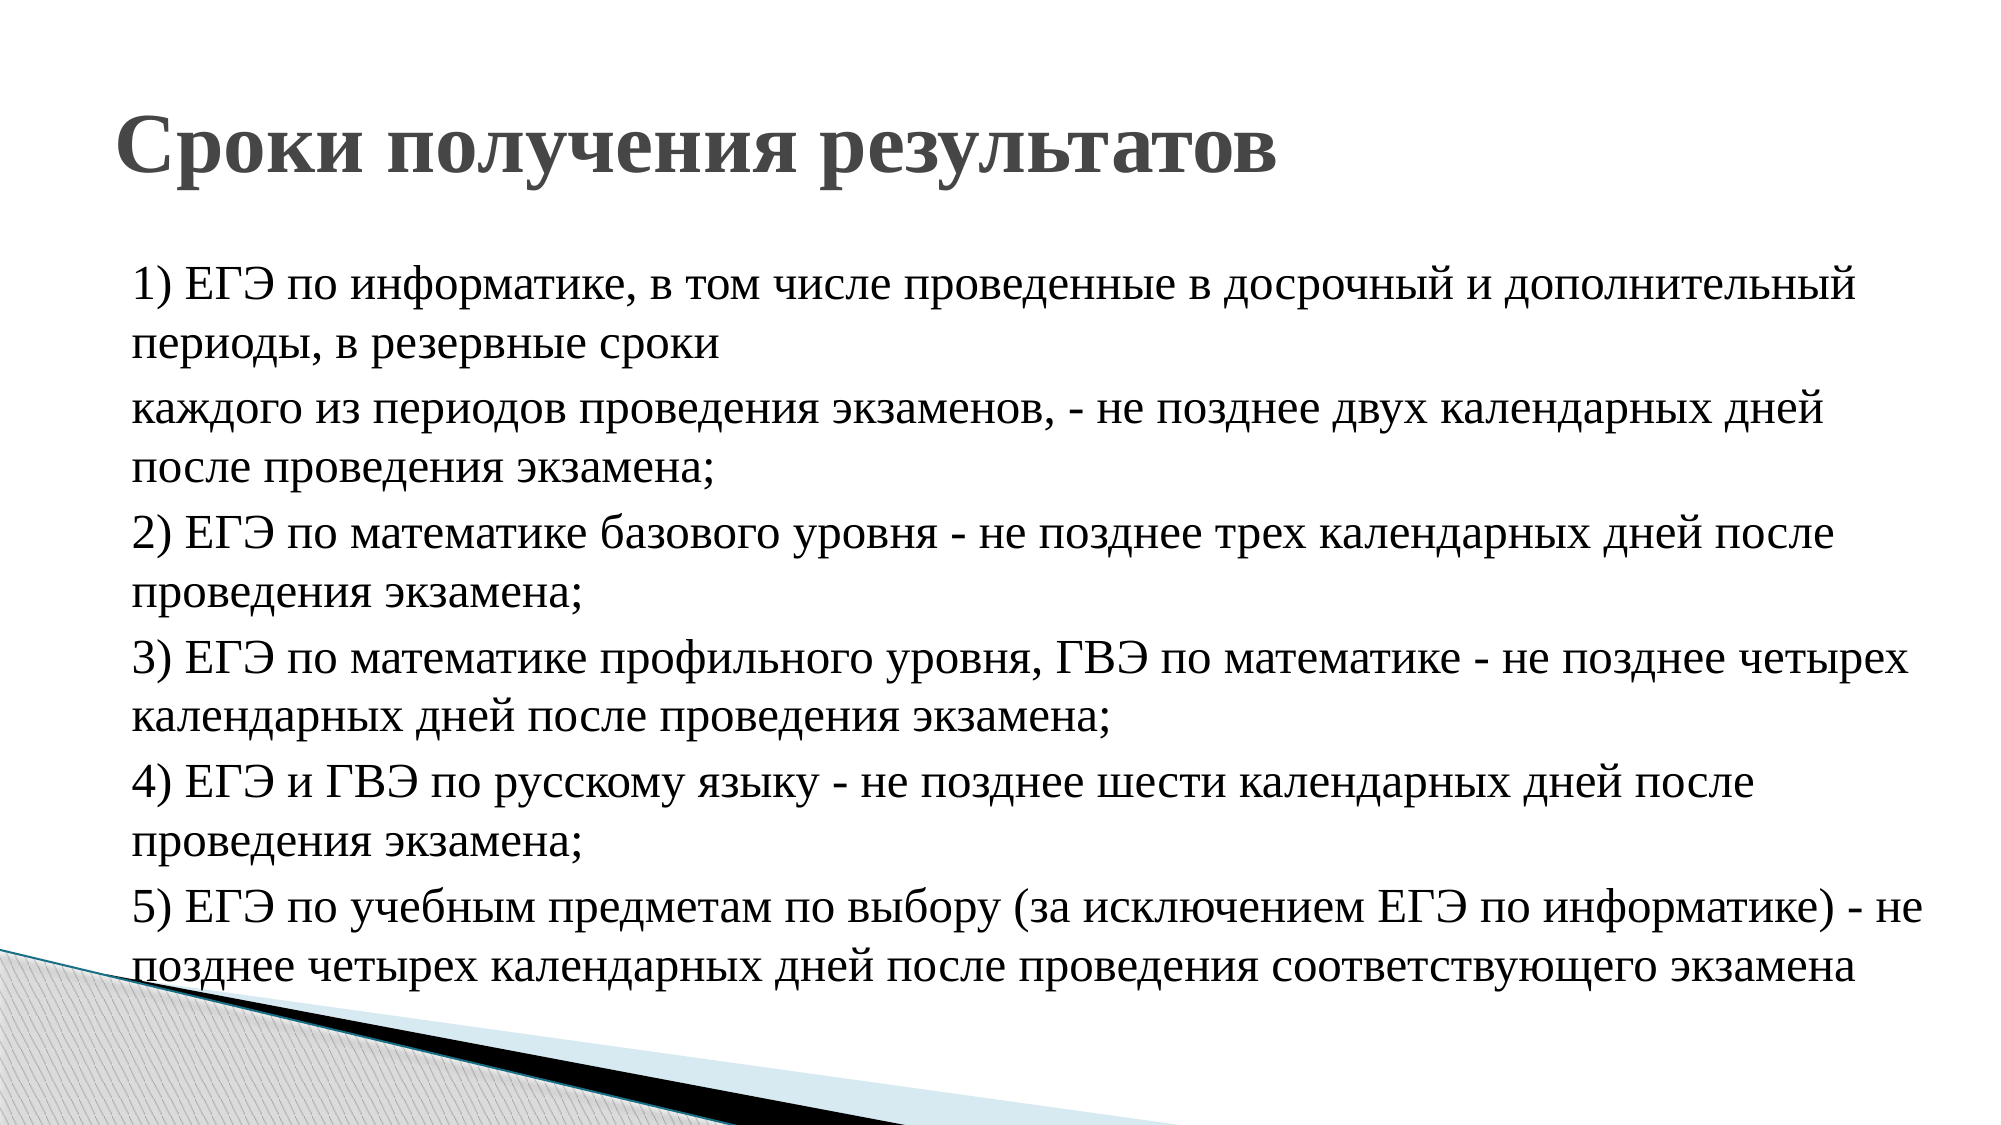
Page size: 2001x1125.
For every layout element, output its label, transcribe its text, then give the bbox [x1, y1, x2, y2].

list 1) ЕГЭ по информатике, в том числе проведенные в досрочный и дополнительный периоды, в резервные сроки каждого из периодов проведения экзаменов, - не позднее двух календарных дней после проведения экзамена; 2) ЕГЭ по математике базового уровня - не позднее трех календарных дней после проведения экзамена; 3) ЕГЭ по математике профильного уровня, ГВЭ по математике - не позднее четырех календарных дней после проведения экзамена; 4) ЕГЭ и ГВЭ по русскому языку - не позднее шести календарных дней после проведения экзамена; 5) ЕГЭ по учебным предметам по выбору (за исключением ЕГЭ по информатике) - не позднее четырех календарных дней после проведения соответствующего экзамена [99, 243, 1969, 1012]
title Сроки получения результатов [99, 45, 1900, 233]
